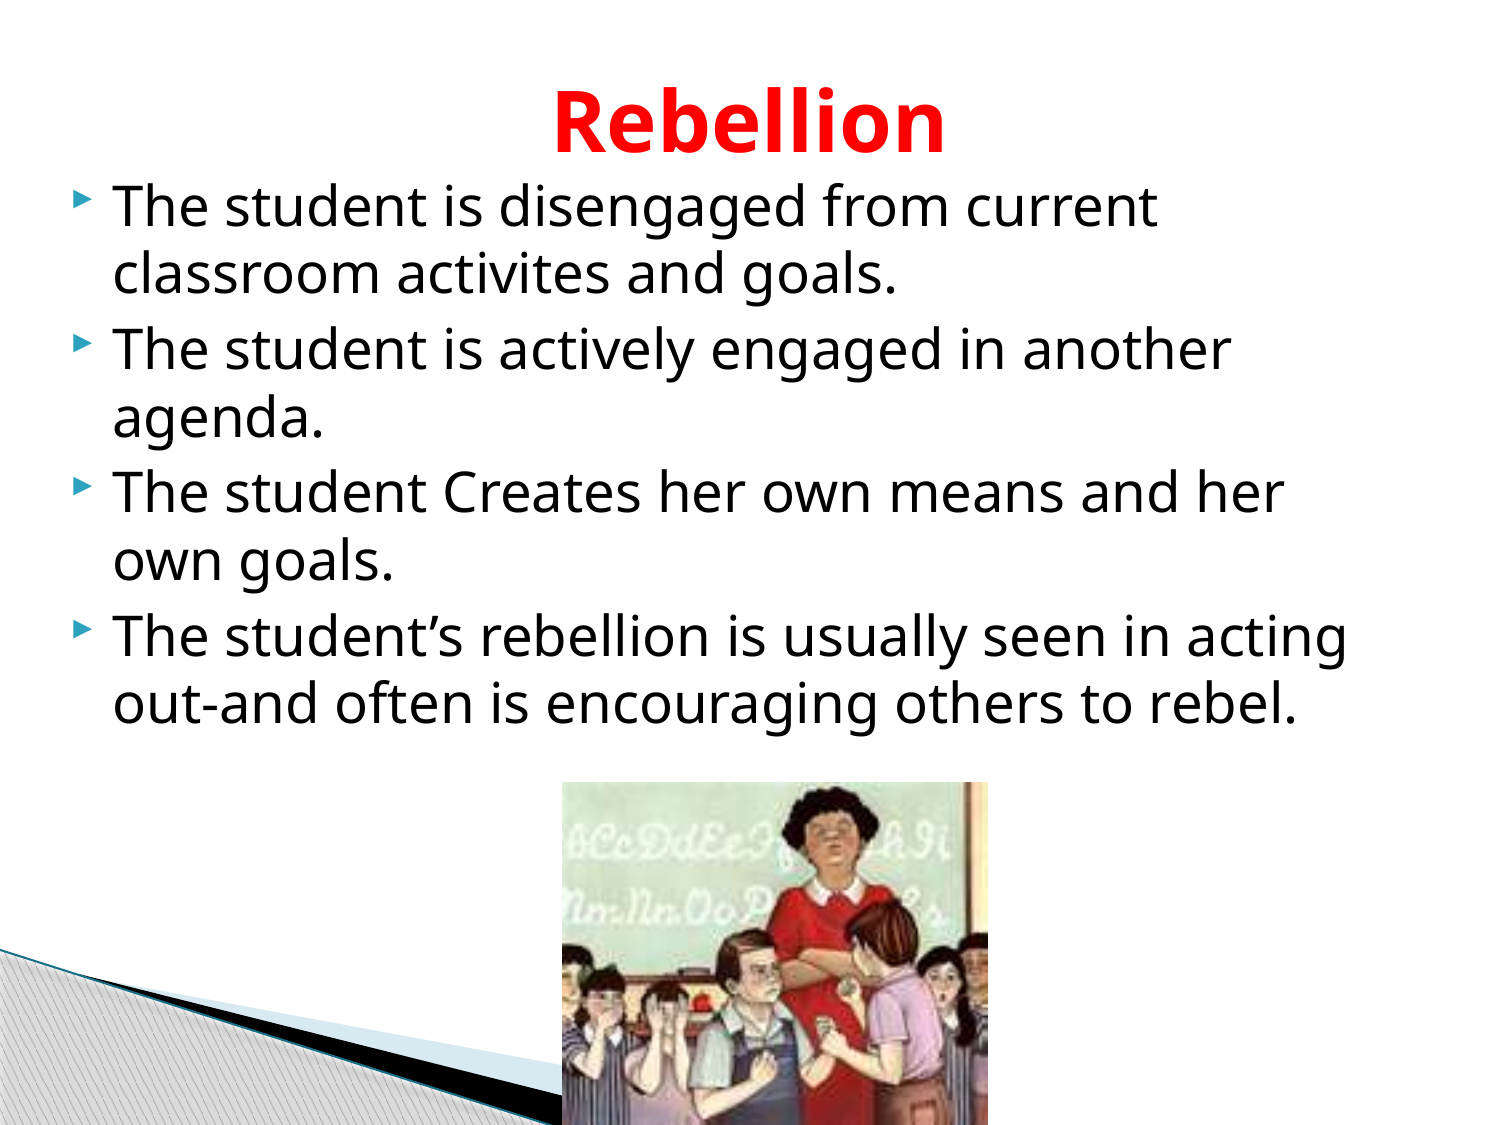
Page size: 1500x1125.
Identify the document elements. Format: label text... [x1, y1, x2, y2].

picture [562, 782, 988, 1125]
list The student is disengaged from current classroom activites and goals. The student is actively engaged in another agenda. The student Creates her own means and her own goals. The student’s rebellion is usually seen in acting out-and often is encouraging others to rebel. [37, 162, 1388, 905]
title Rebellion [75, 24, 1425, 213]
